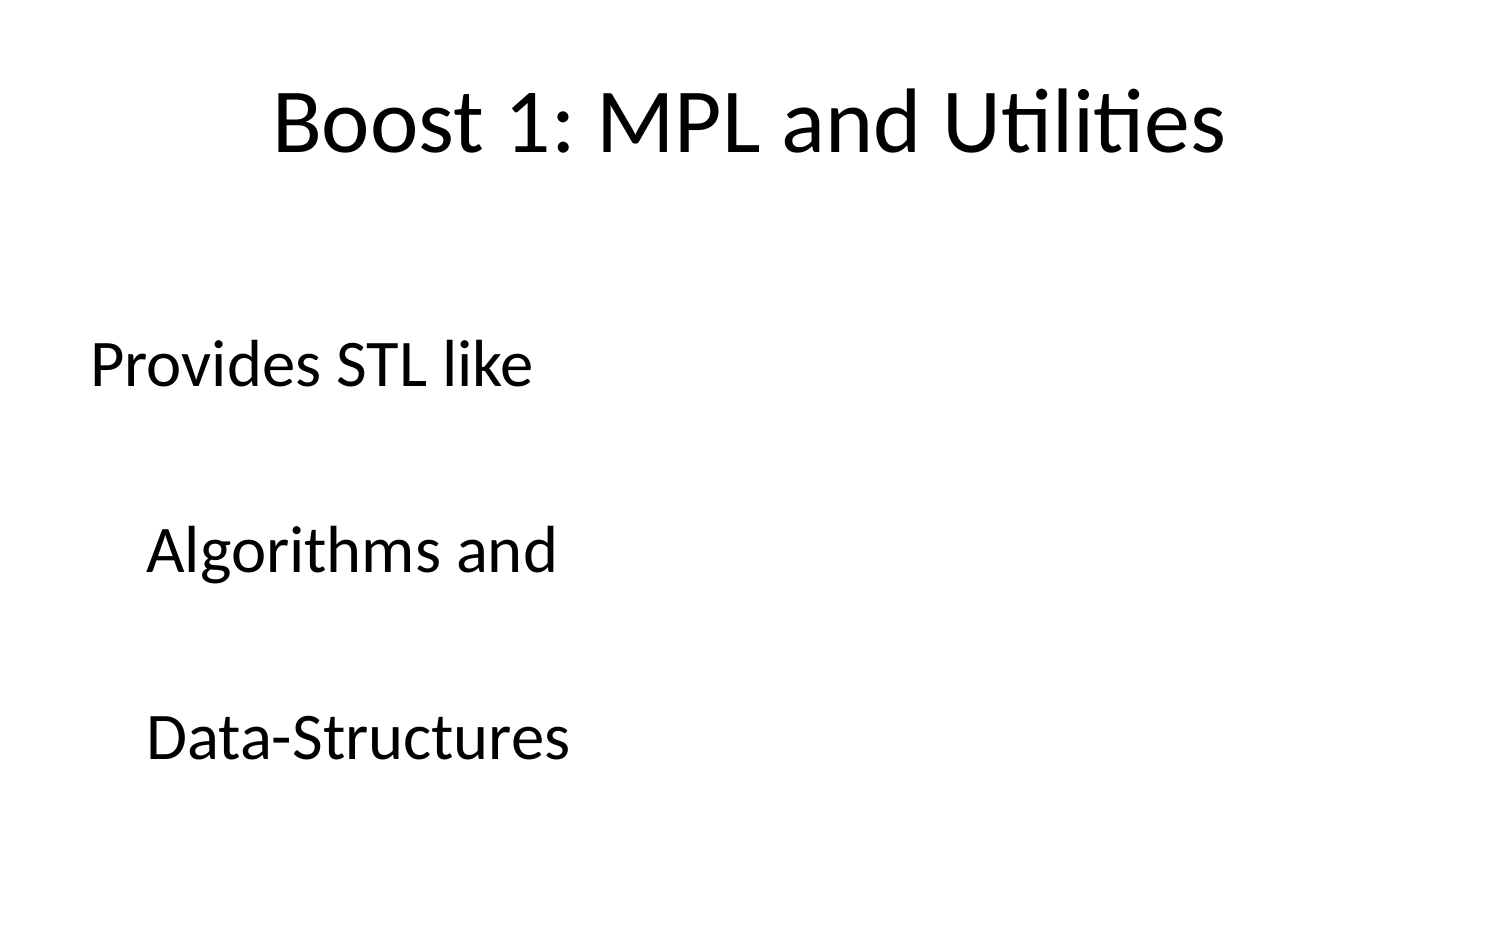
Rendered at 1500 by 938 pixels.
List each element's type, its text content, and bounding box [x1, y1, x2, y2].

list Provides STL like Algorithms and Data-Structures [75, 218, 1425, 838]
title Boost 1: MPL and Utilities [75, 37, 1425, 194]
